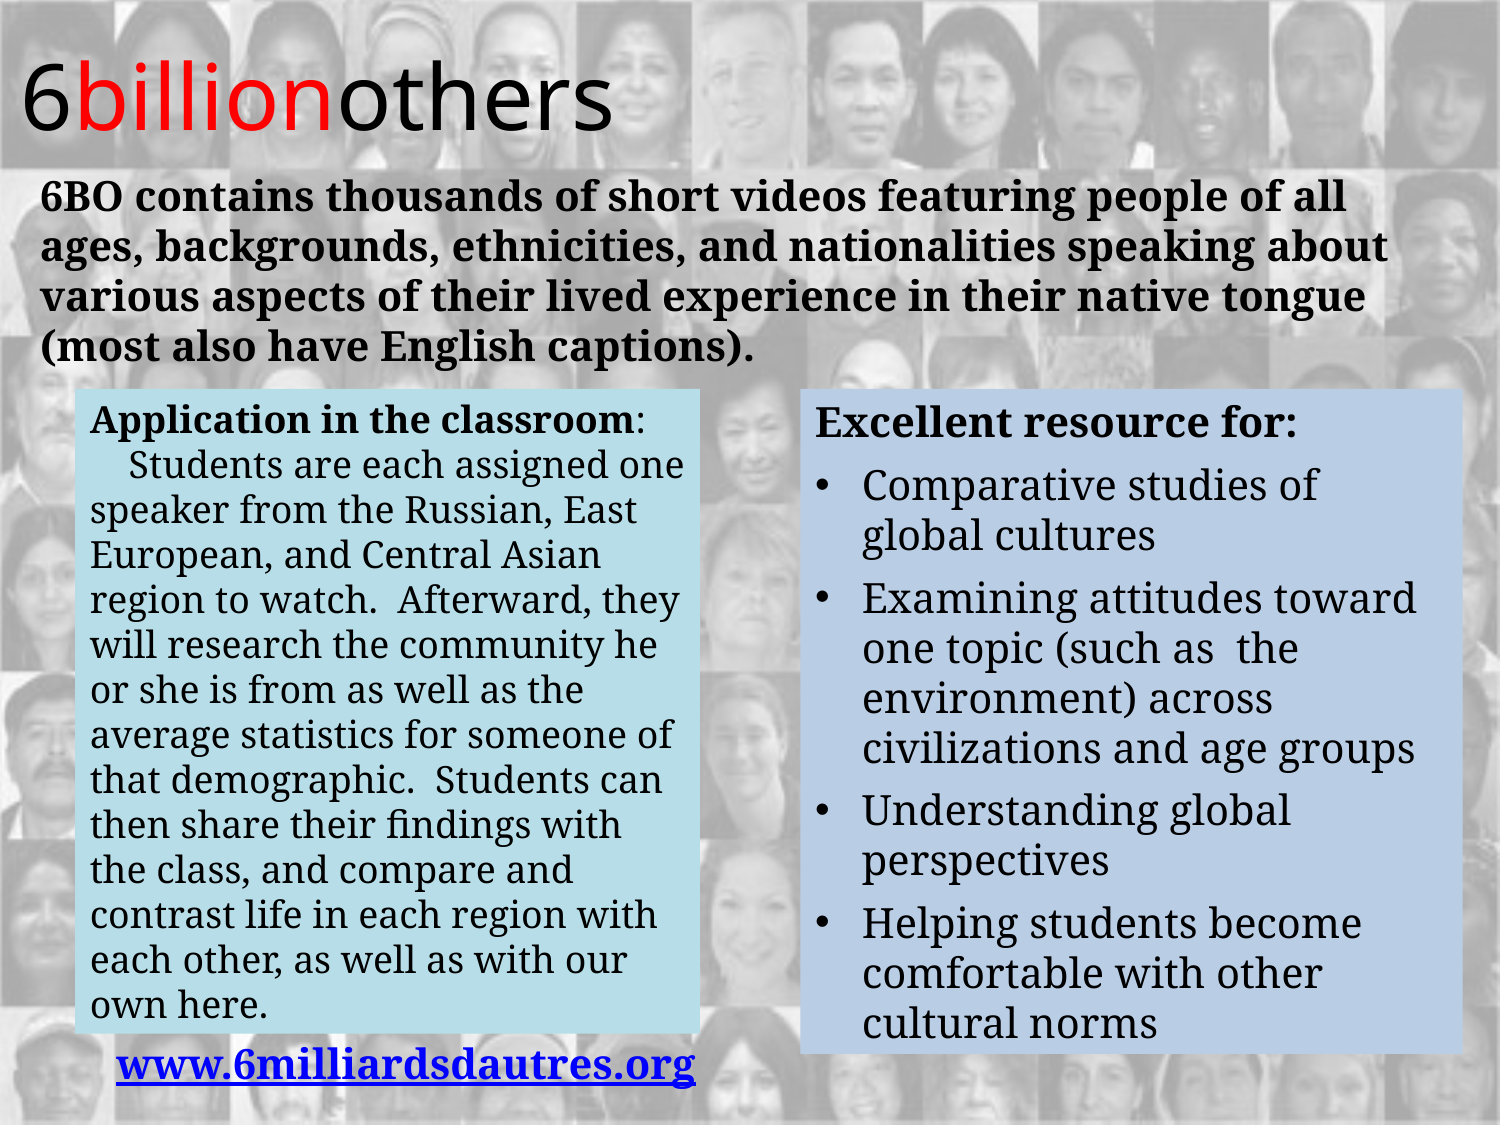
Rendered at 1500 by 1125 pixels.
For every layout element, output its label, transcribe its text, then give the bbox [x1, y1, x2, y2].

list 6BO contains thousands of short videos featuring people of all ages, backgrounds, ethnicities, and nationalities speaking about various aspects of their lived experience in their native tongue (most also have English captions). [24, 162, 1475, 475]
title 6billionothers [5, 0, 1394, 188]
text_box www.6milliardsdautres.org [50, 1030, 763, 1102]
text_box Application in the classroom: Students are each assigned one speaker from the Russian, East European, and Central Asian region to watch. Afterward, they will research the community he or she is from as well as the average statistics for someone of that demographic. Students can then share their findings with the class, and compare and contrast life in each region with each other, as well as with our own here. [75, 388, 700, 1030]
text_box Excellent resource for: Comparative studies of global cultures Examining attitudes toward one topic (such as the environment) across civilizations and age groups Understanding global perspectives Helping students become comfortable with other cultural norms [800, 388, 1463, 1054]
